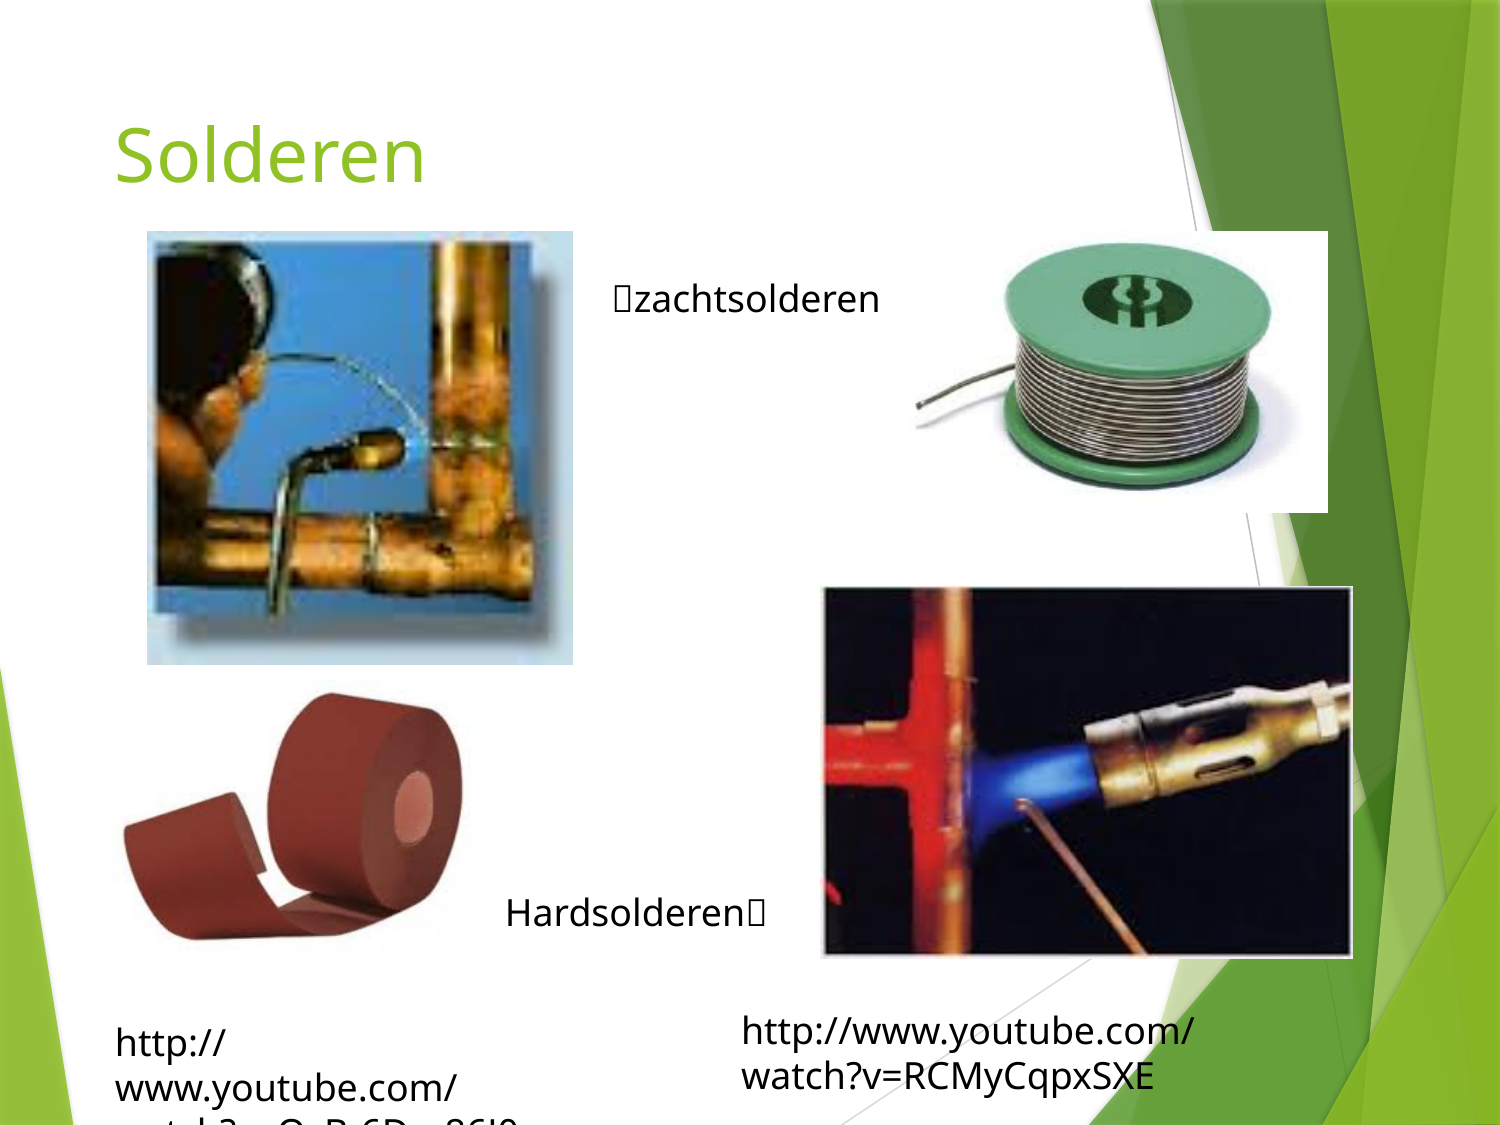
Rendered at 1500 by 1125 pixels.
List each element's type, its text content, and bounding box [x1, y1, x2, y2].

text_box zachtsolderen [596, 267, 886, 327]
picture [111, 680, 476, 953]
text_box http://www.youtube.com/watch?v=RCMyCqpxSXE [726, 999, 1258, 1105]
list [147, 231, 574, 666]
picture [891, 231, 1329, 514]
title Solderen [99, 99, 1142, 317]
text_box http://www.youtube.com/watch?v=QcB-6Dm86J0 [100, 1011, 550, 1125]
text_box Hardsolderen [490, 881, 815, 942]
picture [820, 585, 1353, 959]
